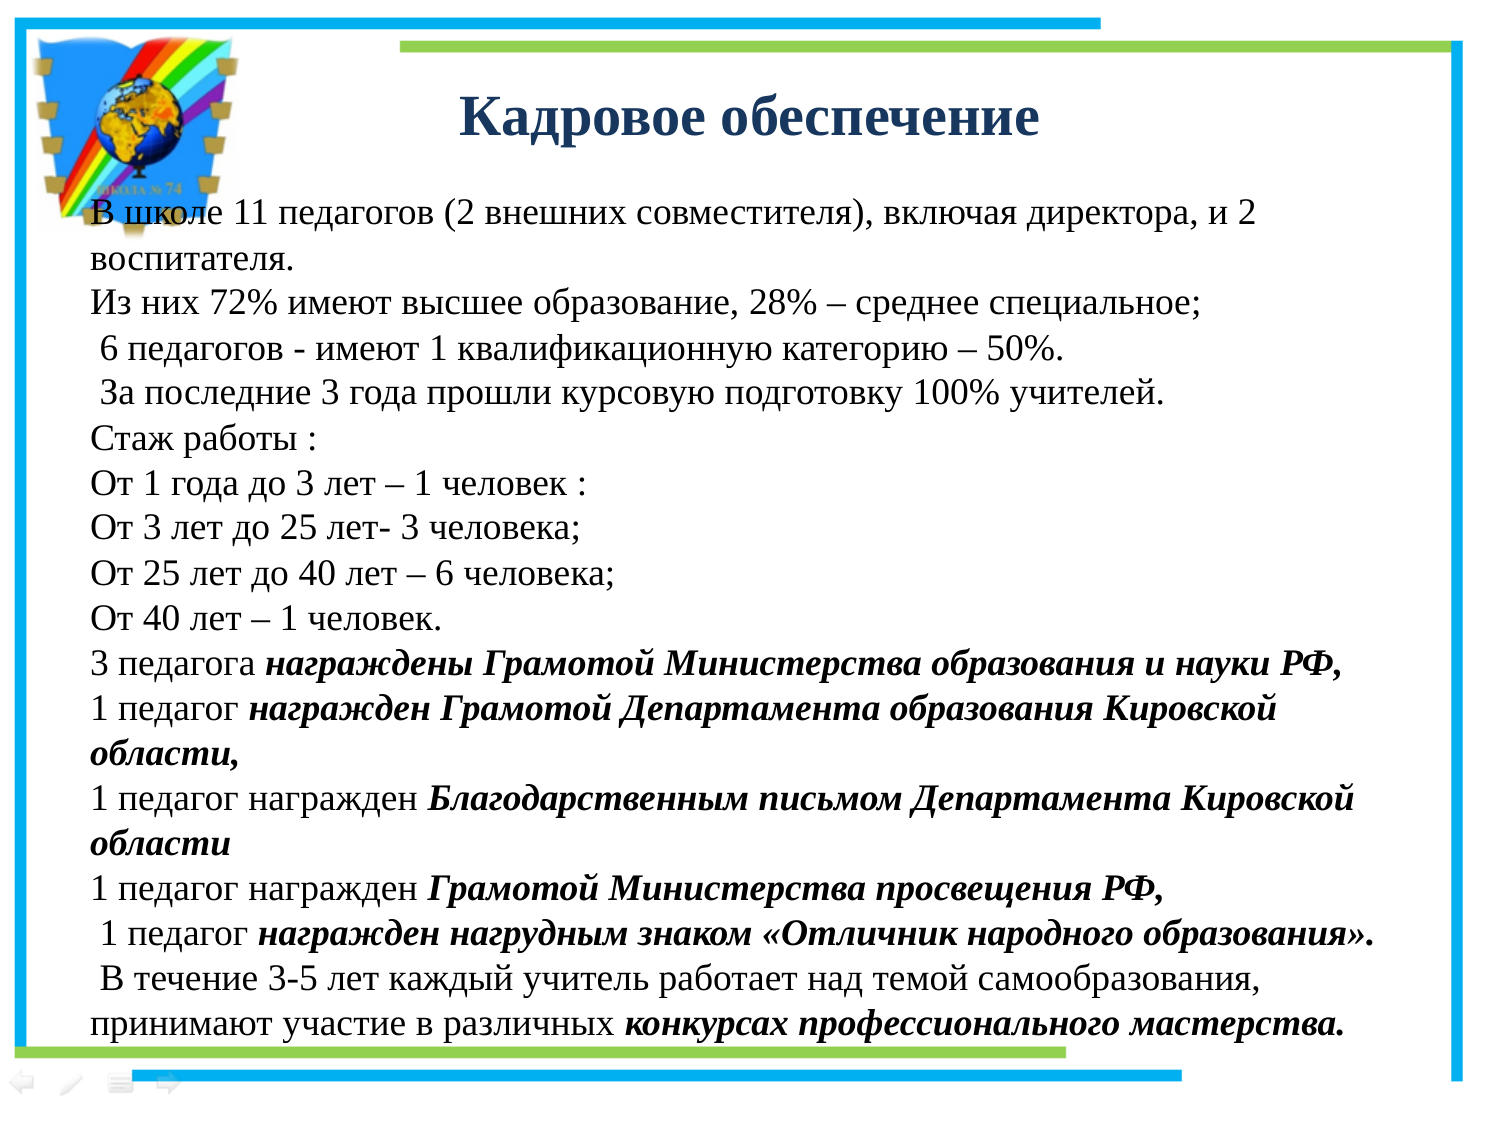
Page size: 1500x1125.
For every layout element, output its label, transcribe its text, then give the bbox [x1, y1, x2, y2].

title Кадровое обеспечение [74, 44, 1426, 179]
picture [0, 0, 1477, 1112]
list В школе 11 педагогов (2 внешних совместителя), включая директора, и 2 воспитателя. Из них 72% имеют высшее образование, 28% – среднее специальное; 6 педагогов - имеют 1 квалификационную категорию – 50%. За последние 3 года прошли курсовую подготовку 100% учителей. Стаж работы : От 1 года до 3 лет – 1 человек : От 3 лет до 25 лет- 3 человека; От 25 лет до 40 лет – 6 человека; От 40 лет – 1 человек. 3 педагога награждены Грамотой Министерства образования и науки РФ, 1 педагог награжден Грамотой Департамента образования Кировской области, 1 педагог награжден Благодарственным письмом Департамента Кировской области 1 педагог награжден Грамотой Министерства просвещения РФ, 1 педагог награжден нагрудным знаком «Отличник народного образования». В течение 3-5 лет каждый учитель работает над темой самообразования, принимают участие в различных конкурсах профессионального мастерства. [74, 179, 1426, 813]
